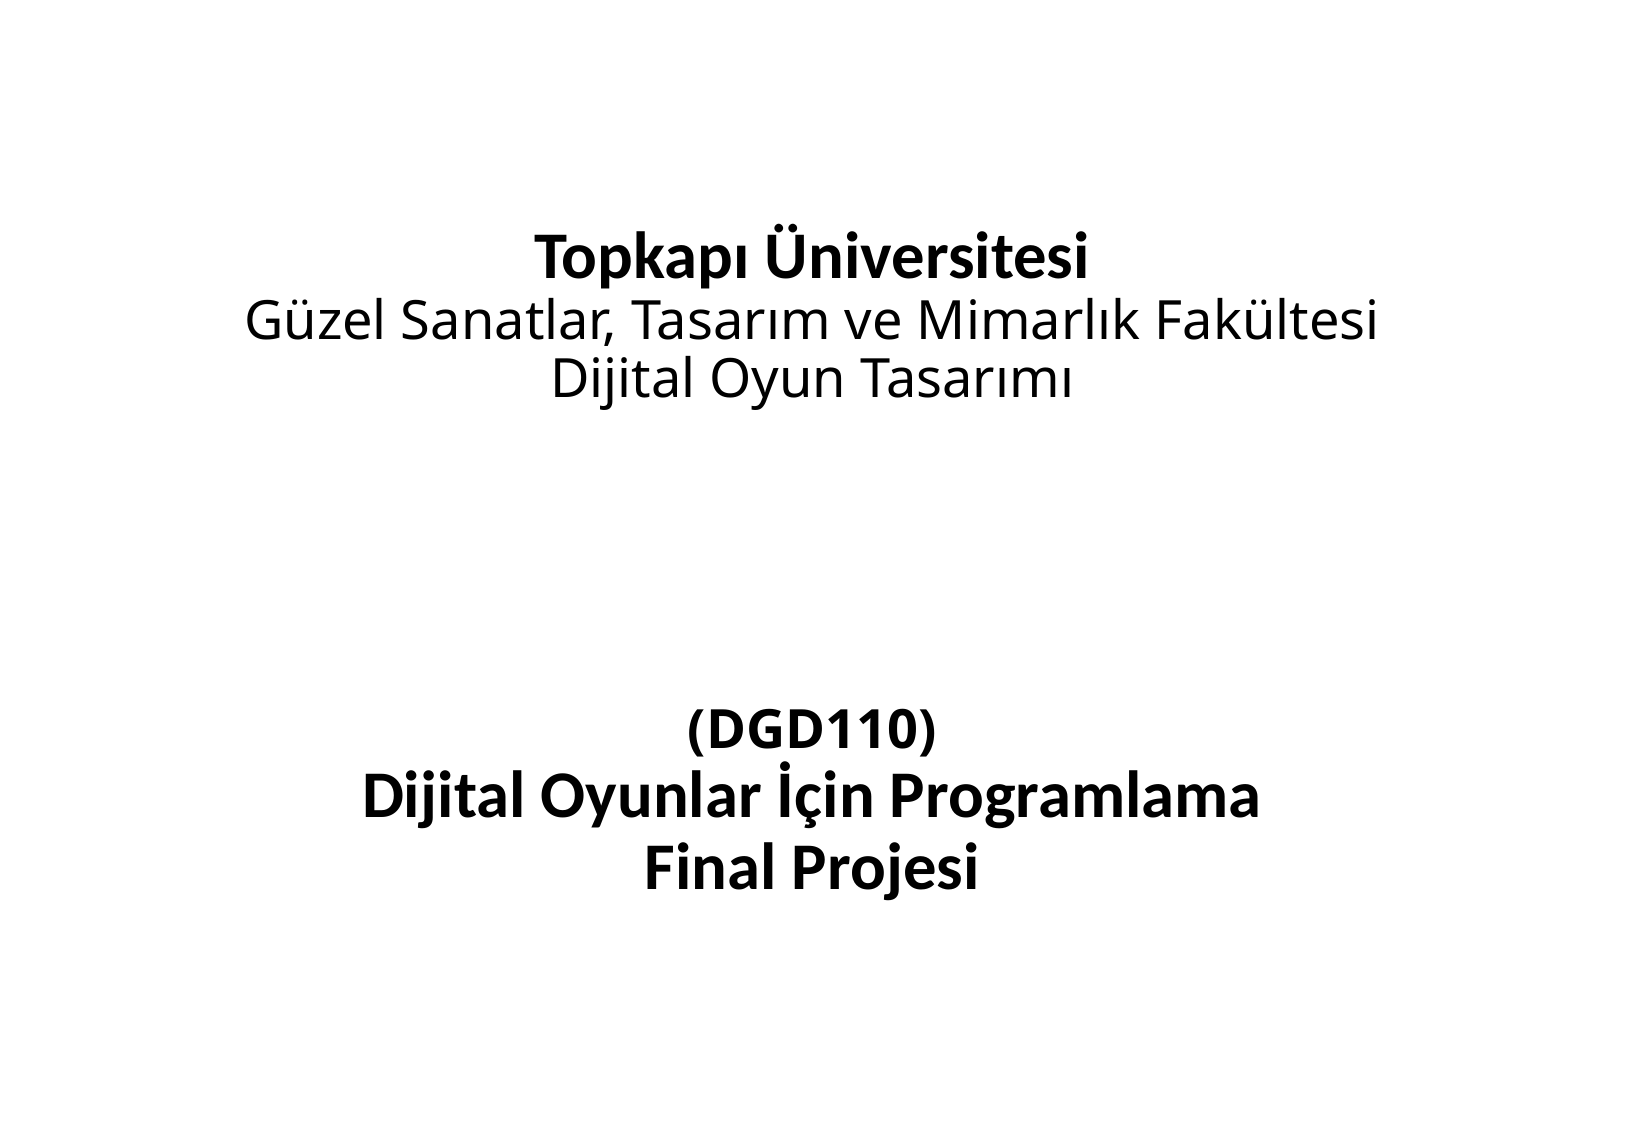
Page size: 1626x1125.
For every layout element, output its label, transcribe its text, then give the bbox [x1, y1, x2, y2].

title Topkapı Üniversitesi Güzel Sanatlar, Tasarım ve Mimarlık Fakültesi Dijital Oyun Tasarımı (DGD110) Dijital Oyunlar İçin Programlama Final Projesi [111, 107, 1514, 1018]
